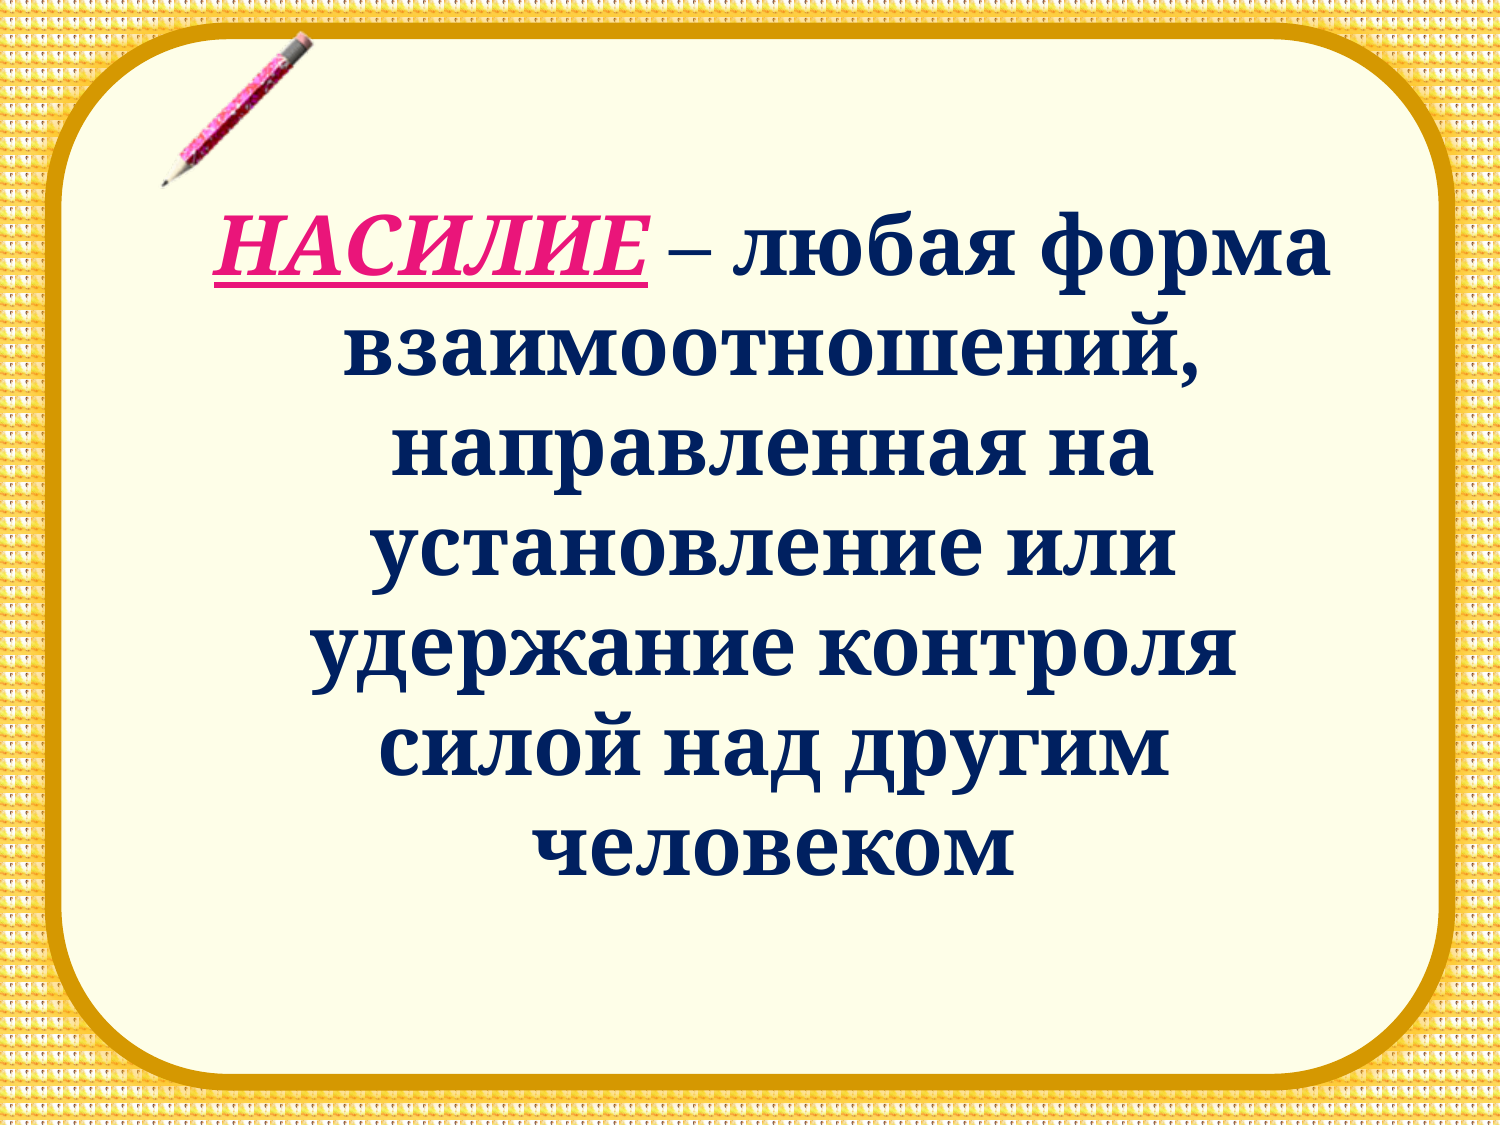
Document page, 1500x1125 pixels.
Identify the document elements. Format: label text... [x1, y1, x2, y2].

text_box НАСИЛИЕ – любая форма взаимоотношений, направленная на установление или удержание контроля силой над другим человеком [153, 184, 1394, 900]
picture [0, 0, 1500, 1125]
